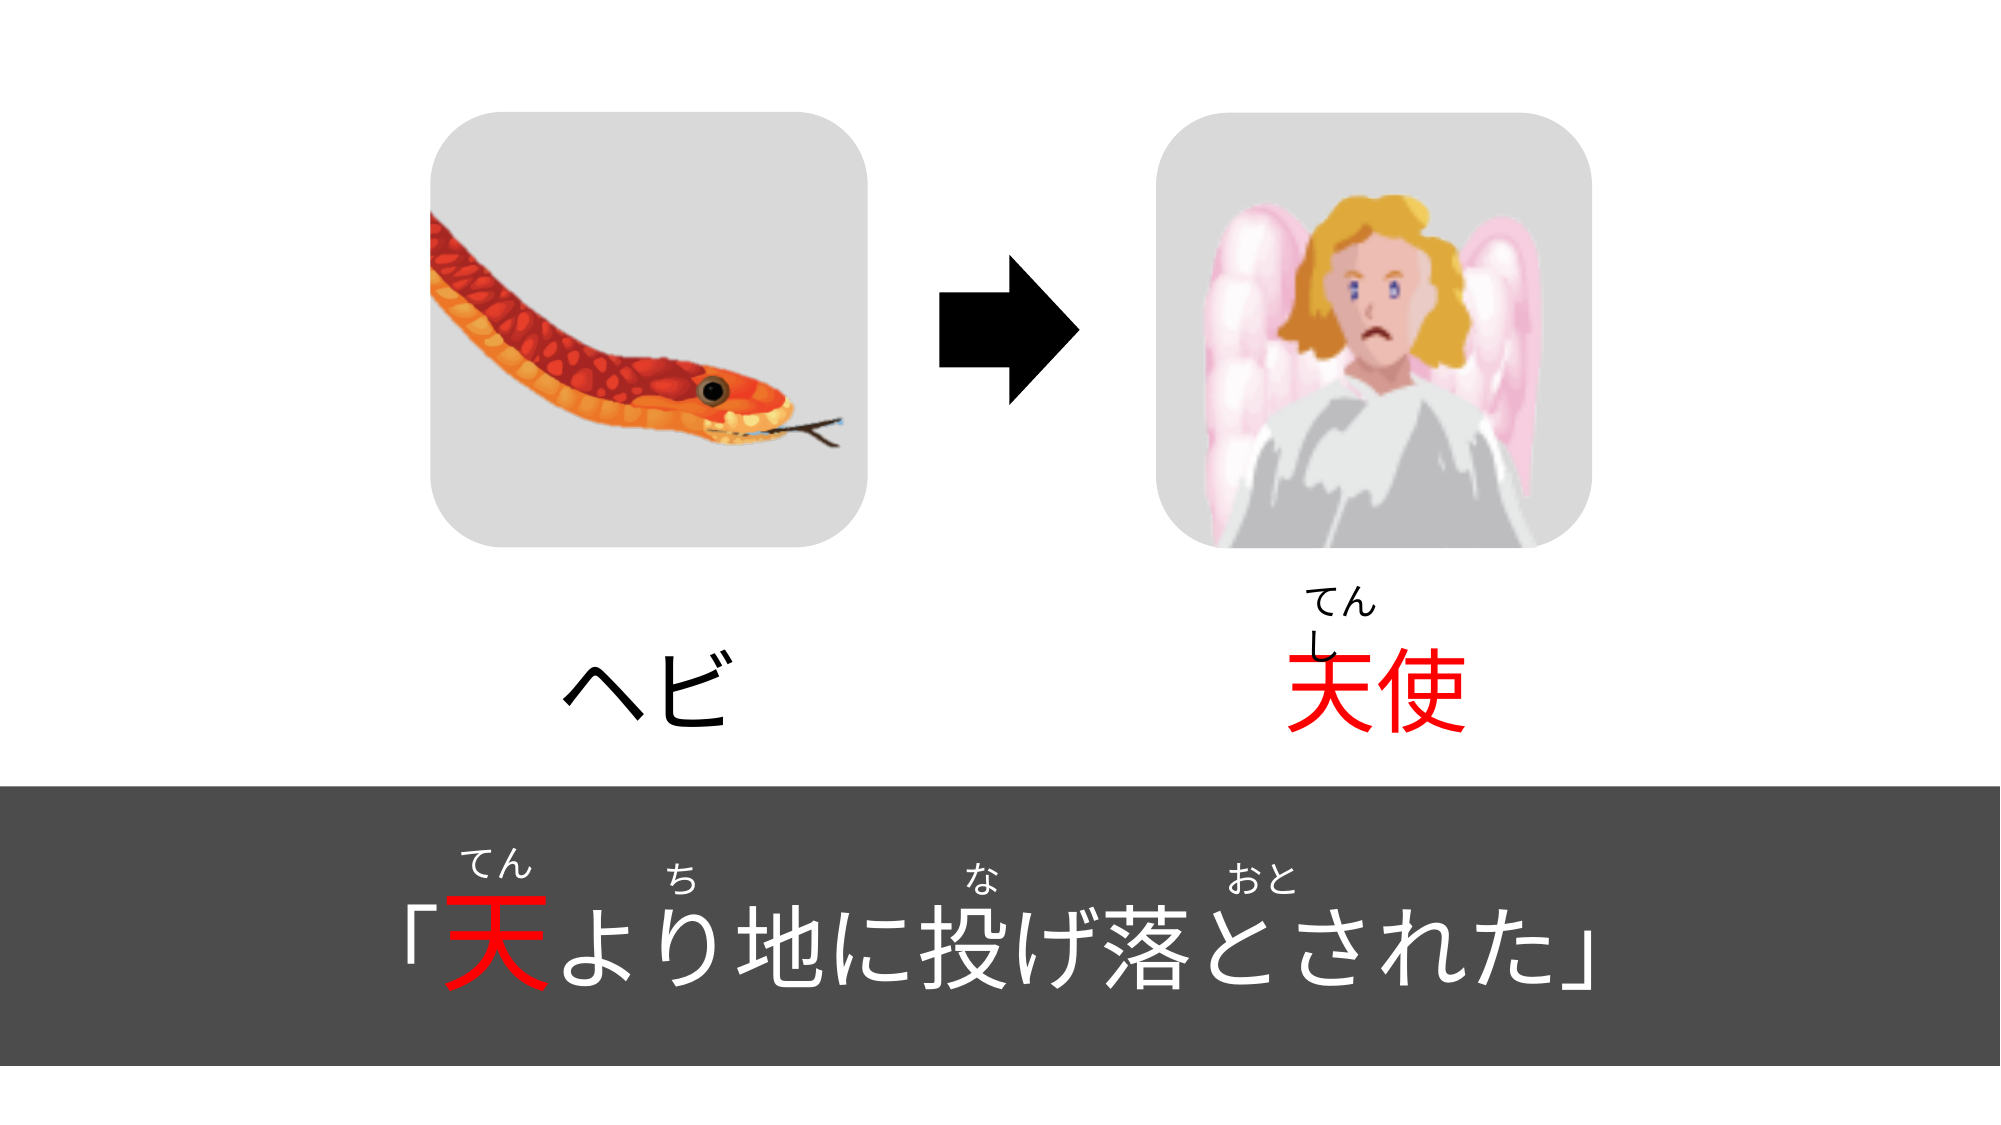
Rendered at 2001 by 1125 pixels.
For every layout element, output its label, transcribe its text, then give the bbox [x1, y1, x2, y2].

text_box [1155, 112, 1593, 738]
text_box [938, 252, 1082, 408]
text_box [0, 786, 2000, 1066]
text_box ヘビ [462, 571, 836, 751]
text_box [430, 111, 868, 548]
